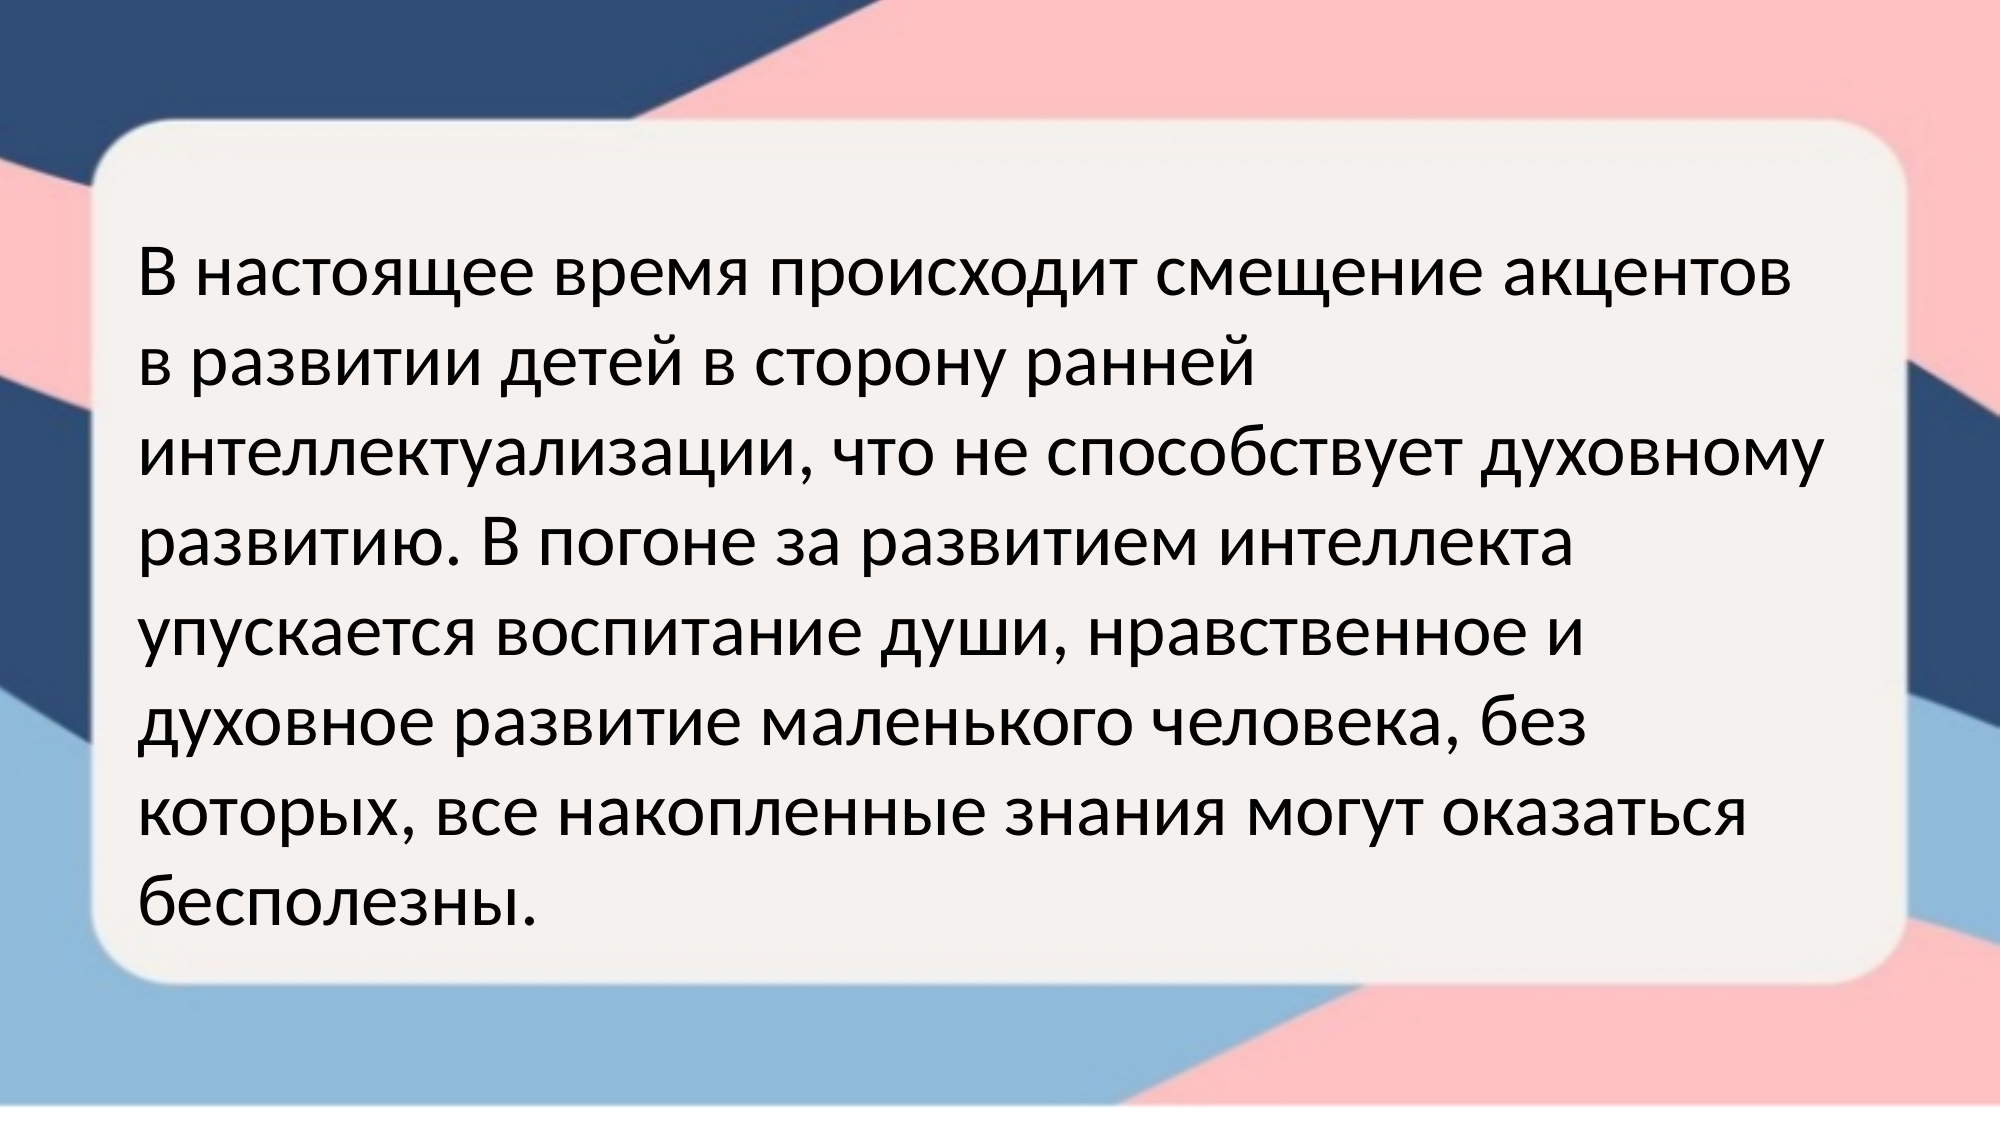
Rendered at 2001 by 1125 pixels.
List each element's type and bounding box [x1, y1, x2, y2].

list [0, 0, 2000, 1125]
